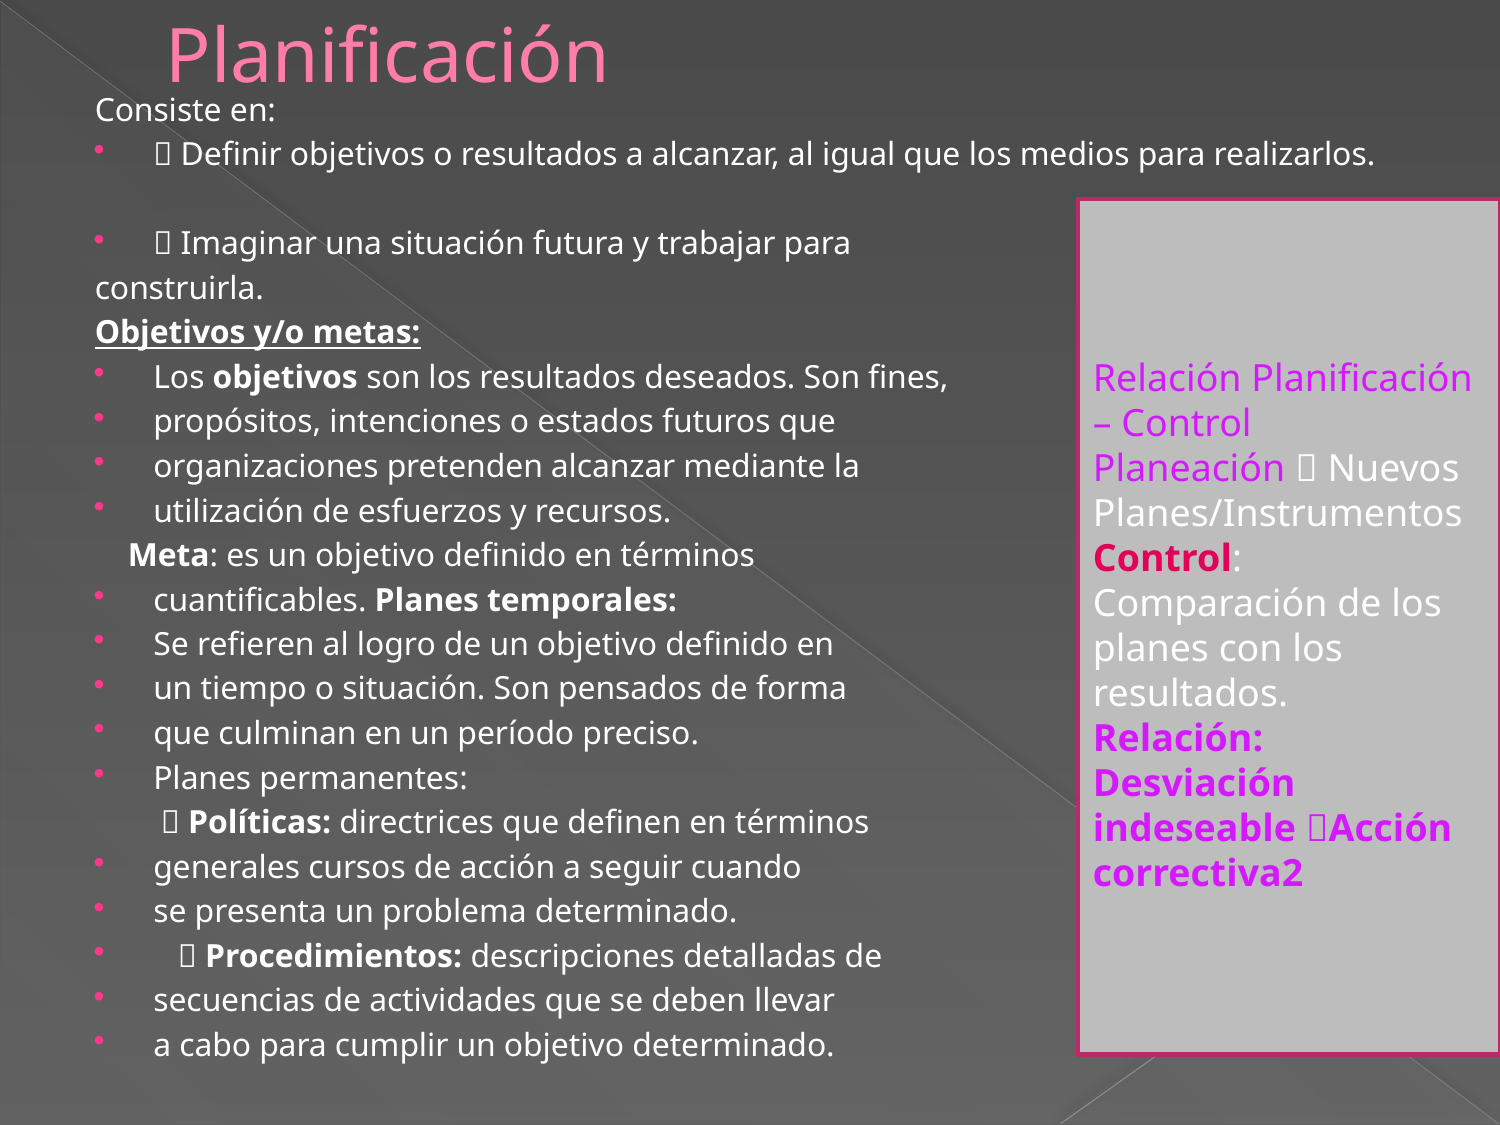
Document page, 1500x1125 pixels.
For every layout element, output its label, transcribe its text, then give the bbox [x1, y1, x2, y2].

title Planificación [75, 0, 1425, 106]
list Consiste en:  Definir objetivos o resultados a alcanzar, al igual que los medios para realizarlos.  Imaginar una situación futura y trabajar para construirla. Objetivos y/o metas: Los objetivos son los resultados deseados. Son fines, propósitos, intenciones o estados futuros que organizaciones pretenden alcanzar mediante la utilización de esfuerzos y recursos. Meta: es un objetivo definido en términos cuantificables. Planes temporales: Se refieren al logro de un objetivo definido en un tiempo o situación. Son pensados de forma que culminan en un período preciso. Planes permanentes:  Políticas: directrices que definen en términos generales cursos de acción a seguir cuando se presenta un problema determinado.  Procedimientos: descripciones detalladas de secuencias de actividades que se deben llevar a cabo para cumplir un objetivo determinado. [70, 82, 1421, 1079]
text_box Relación Planificación – Control Planeación  Nuevos Planes/Instrumentos Control: Comparación de los planes con los resultados. Relación: Desviación indeseable Acción correctiva2 [1076, 197, 1500, 1057]
